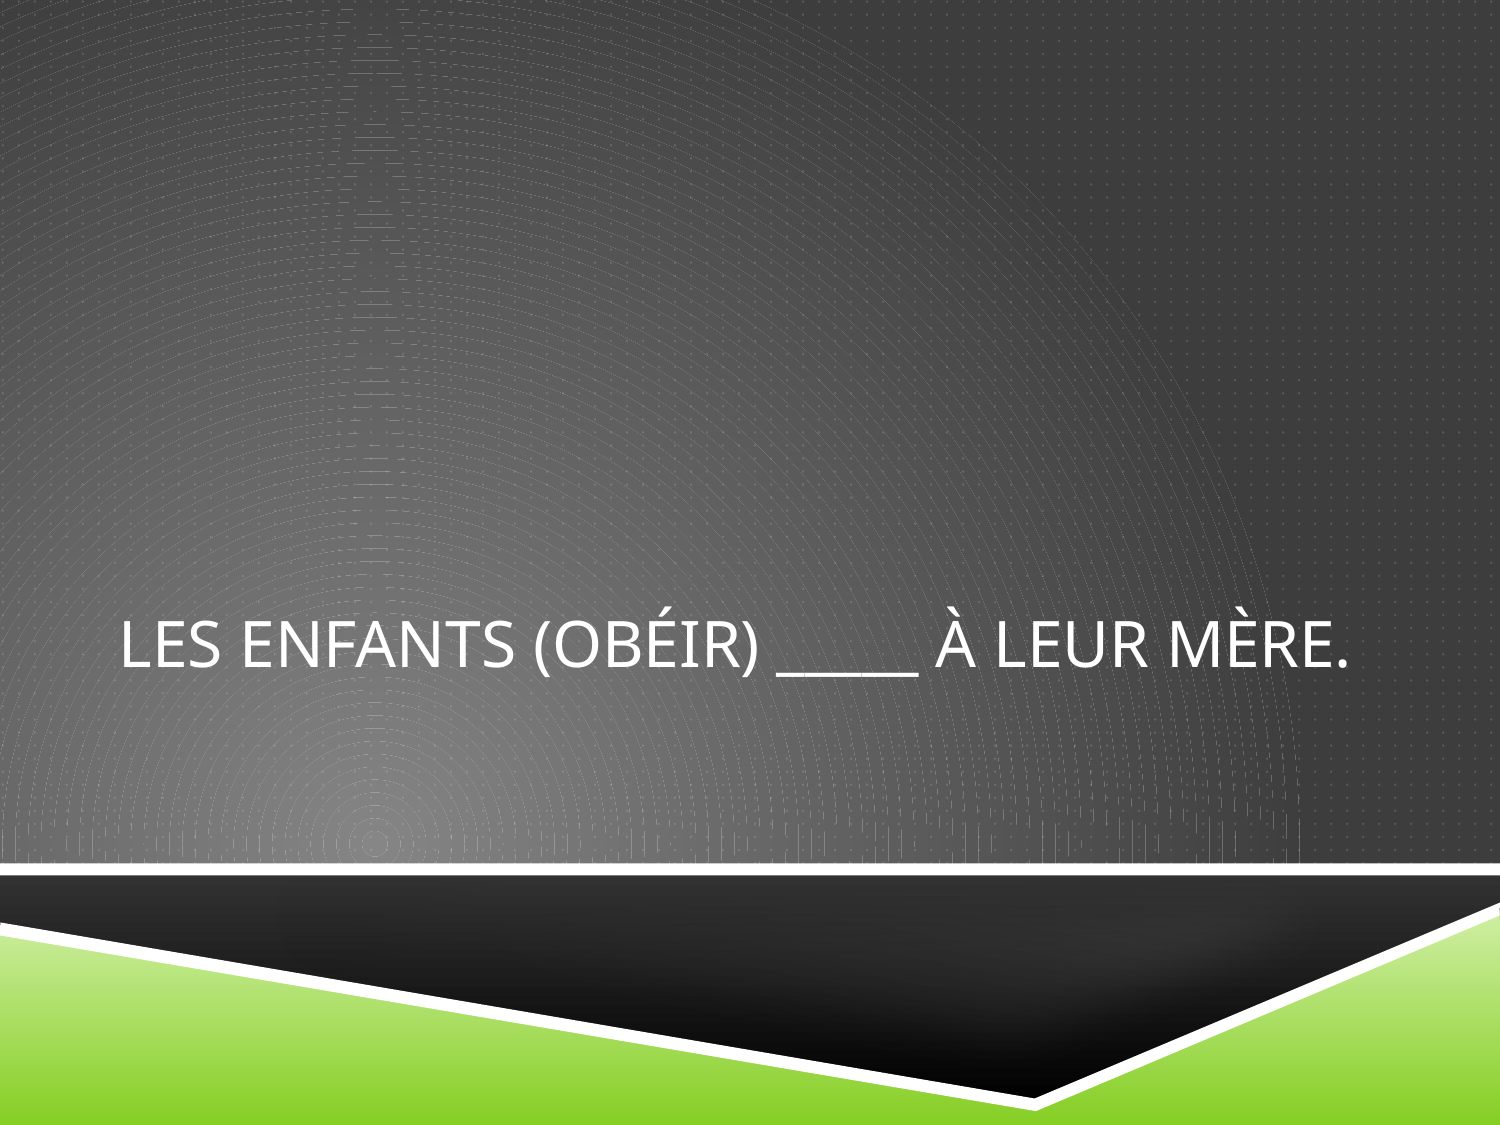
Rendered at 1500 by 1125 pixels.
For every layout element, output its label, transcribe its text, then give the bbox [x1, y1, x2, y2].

title Les enfants (obéir) _____ à leur mère. [118, 596, 1394, 820]
